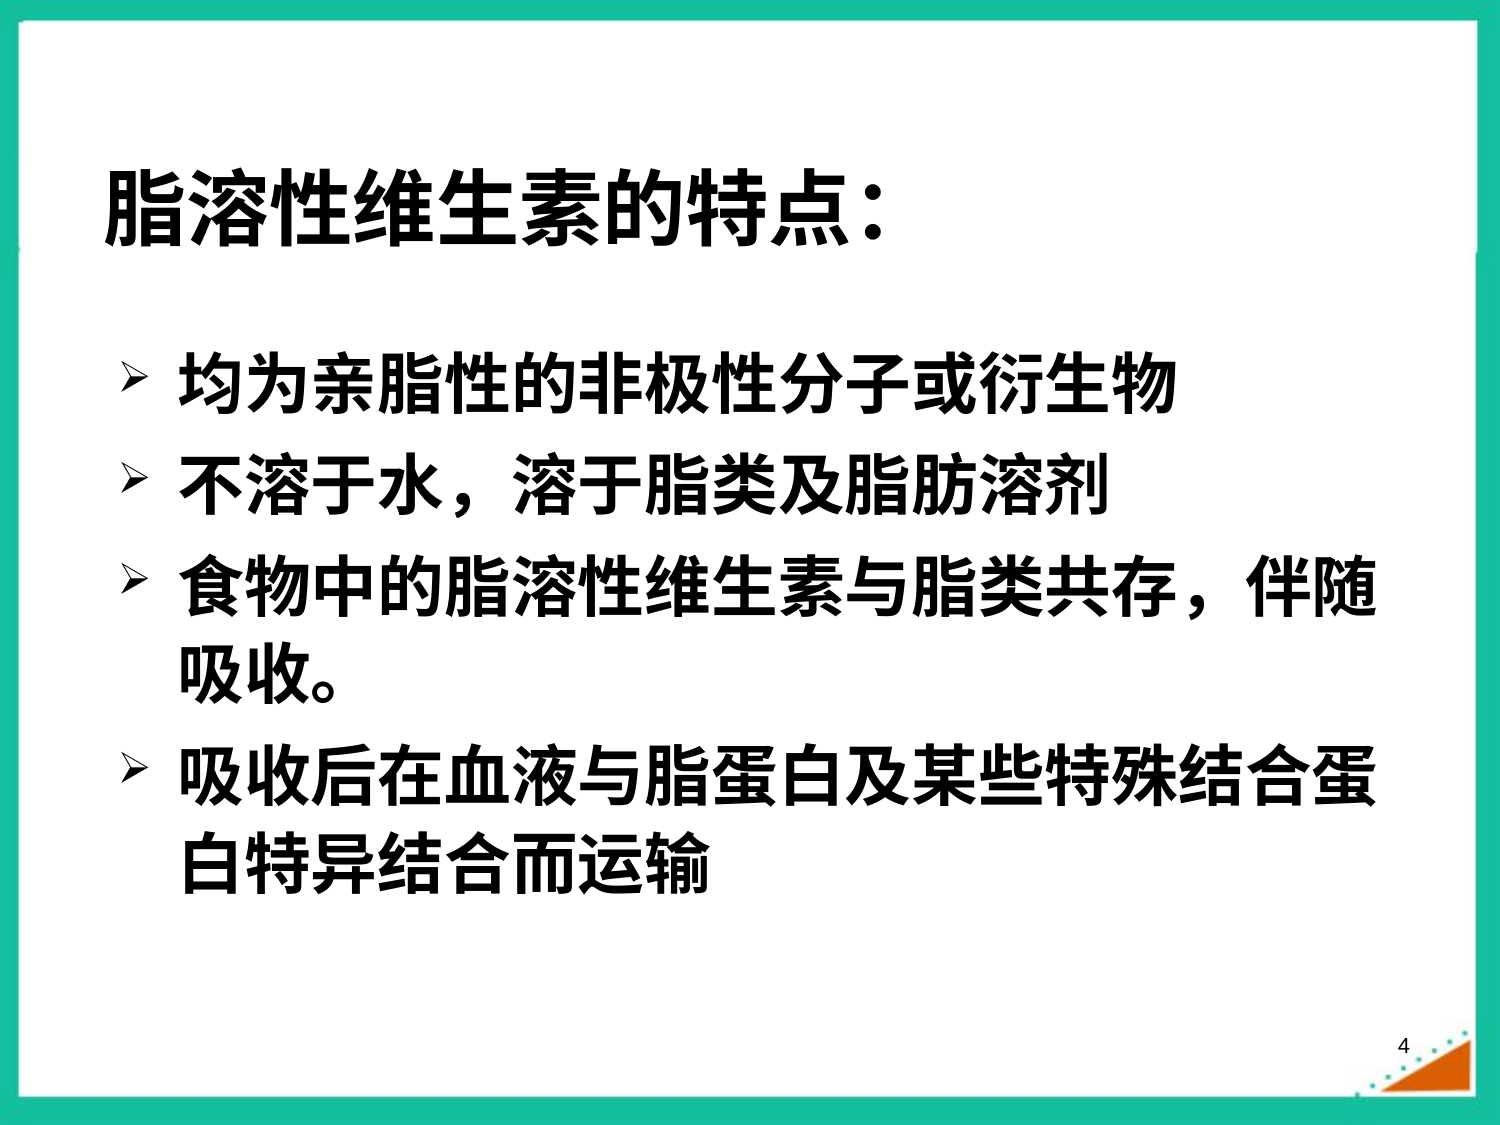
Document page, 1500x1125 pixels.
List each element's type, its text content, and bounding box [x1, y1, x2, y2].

slide_number 4 [1074, 1024, 1425, 1103]
list 均为亲脂性的非极性分子或衍生物 不溶于水，溶于脂类及脂肪溶剂 食物中的脂溶性维生素与脂类共存，伴随吸收。 吸收后在血液与脂蛋白及某些特殊结合蛋白特异结合而运输 [0, 326, 1459, 964]
picture [0, 0, 1500, 1125]
text_box 脂溶性维生素的特点： [88, 148, 963, 264]
